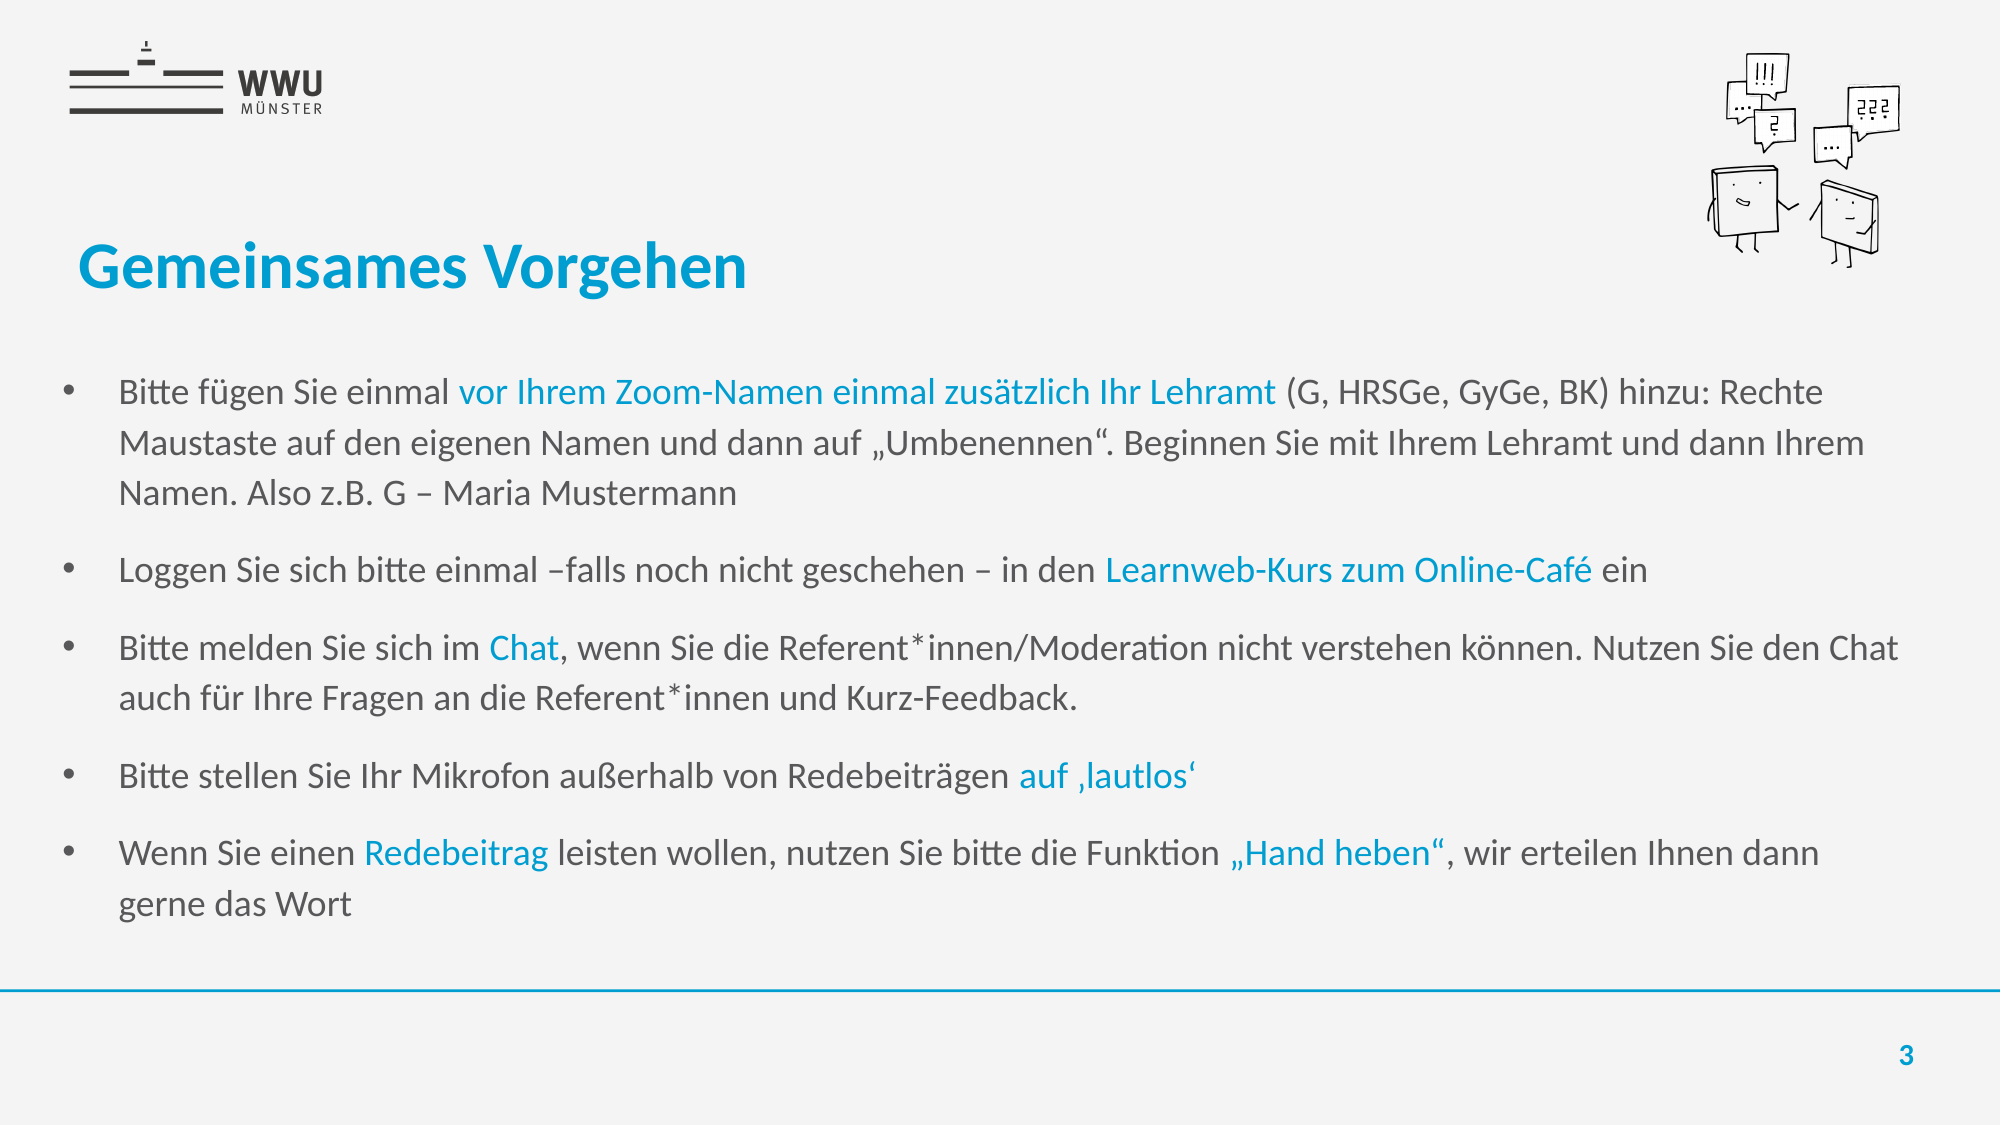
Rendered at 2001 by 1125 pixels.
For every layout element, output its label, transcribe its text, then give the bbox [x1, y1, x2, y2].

picture [1700, 53, 1901, 268]
title Gemeinsames Vorgehen [78, 221, 1922, 316]
list Bitte fügen Sie einmal vor Ihrem Zoom-Namen einmal zusätzlich Ihr Lehramt (G, HRSGe, GyGe, BK) hinzu: Rechte Maustaste auf den eigenen Namen und dann auf „Umbenennen“. Beginnen Sie mit Ihrem Lehramt und dann Ihrem Namen. Also z.B. G – Maria Mustermann Loggen Sie sich bitte einmal –falls noch nicht geschehen – in den Learnweb-Kurs zum Online-Café ein Bitte melden Sie sich im Chat, wenn Sie die Referent*innen/Moderation nicht verstehen können. Nutzen Sie den Chat auch für Ihre Fragen an die Referent*innen und Kurz-Feedback. Bitte stellen Sie Ihr Mikrofon außerhalb von Redebeiträgen auf ‚lautlos‘ Wenn Sie einen Redebeitrag leisten wollen, nutzen Sie bitte die Funktion „Hand heben“, wir erteilen Ihnen dann gerne das Wort [62, 361, 1906, 923]
picture [61, 32, 330, 123]
slide_number 3 [1763, 1012, 1922, 1072]
